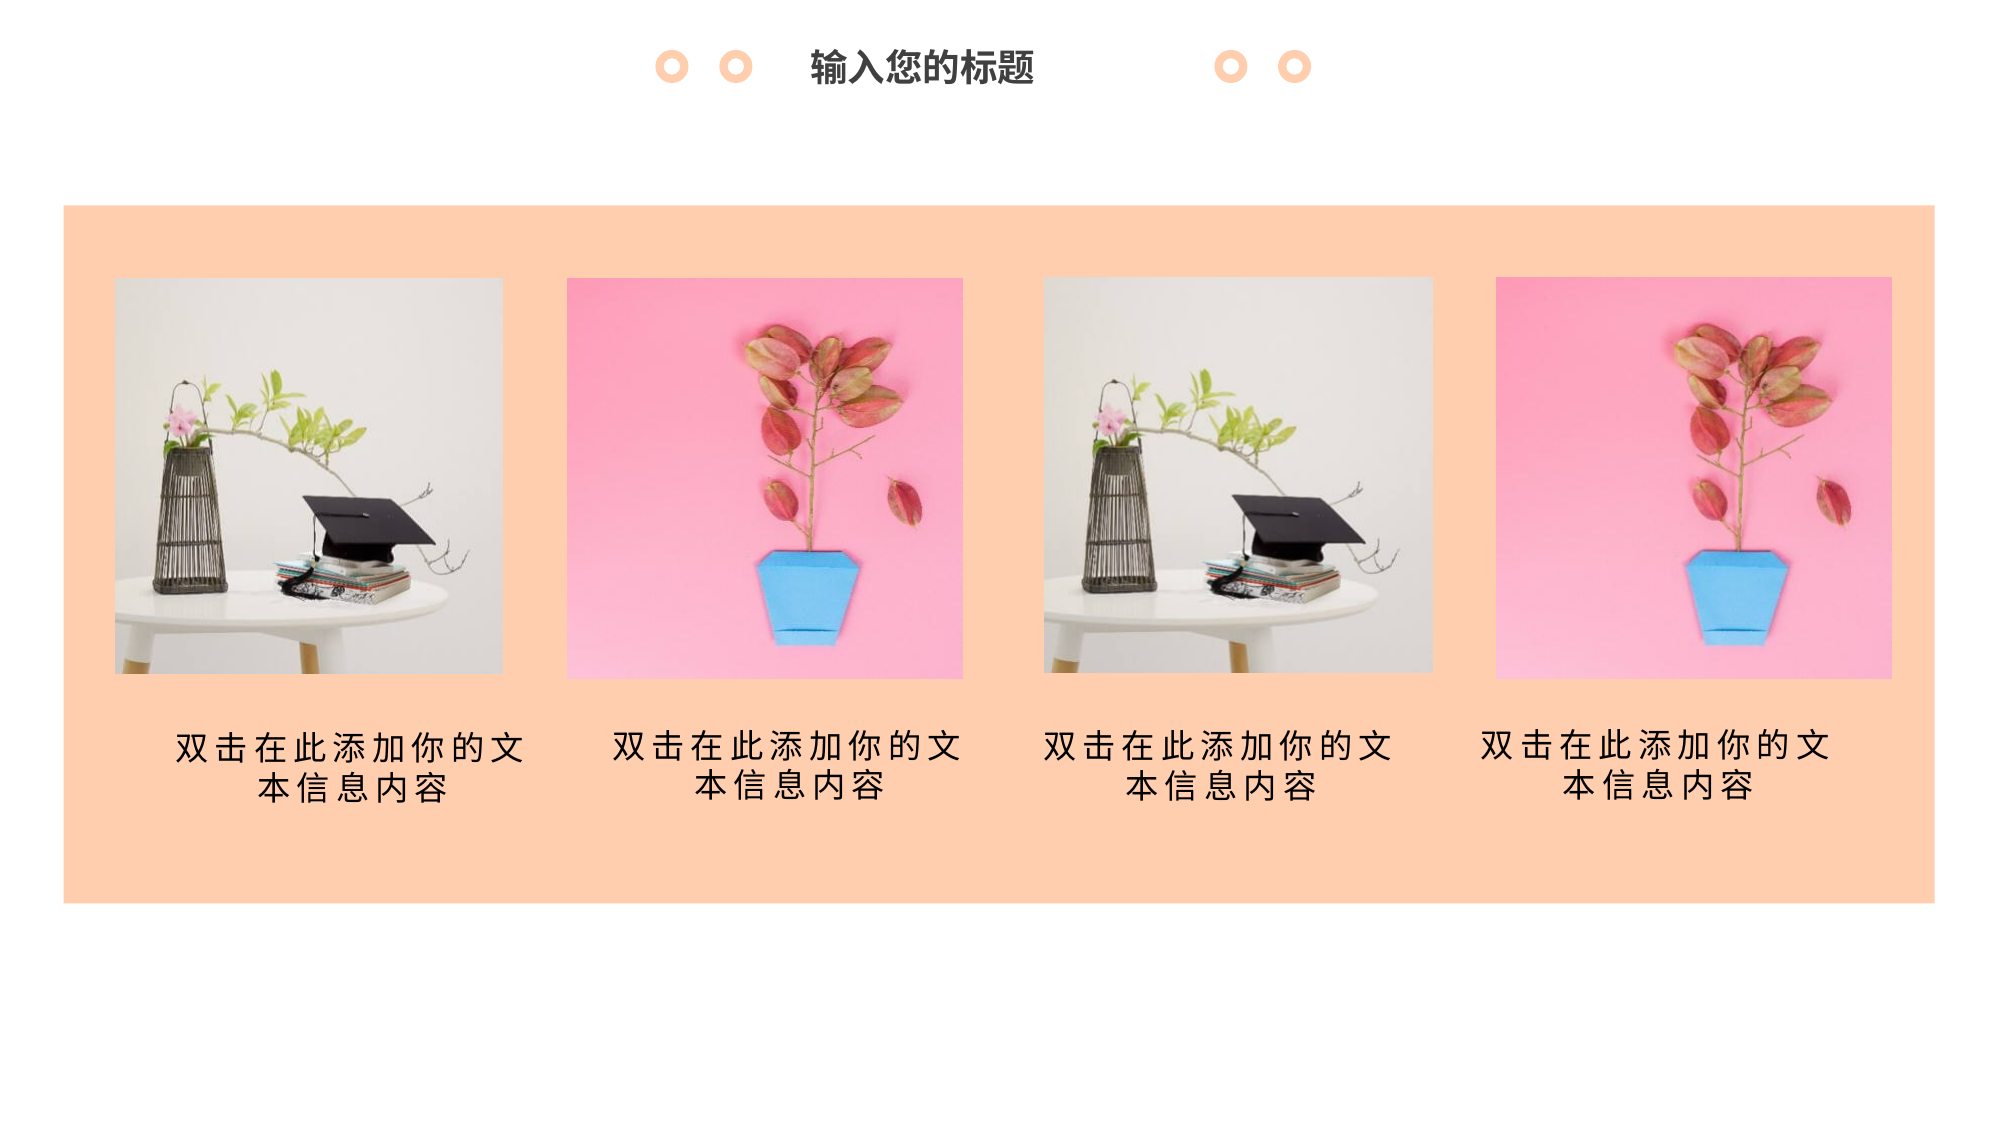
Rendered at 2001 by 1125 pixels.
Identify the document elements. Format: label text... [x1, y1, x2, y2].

text_box 双击在此添加你的文本信息内容 [141, 719, 565, 815]
text_box 双击在此添加你的文本信息内容 [578, 717, 1002, 812]
picture [1496, 277, 1892, 679]
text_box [655, 36, 1312, 97]
picture [1044, 277, 1433, 673]
picture [567, 278, 963, 679]
text_box 双击在此添加你的文本信息内容 [1446, 716, 1870, 812]
picture [115, 278, 503, 674]
text_box [63, 204, 1936, 904]
text_box 双击在此添加你的文本信息内容 [1009, 717, 1433, 813]
